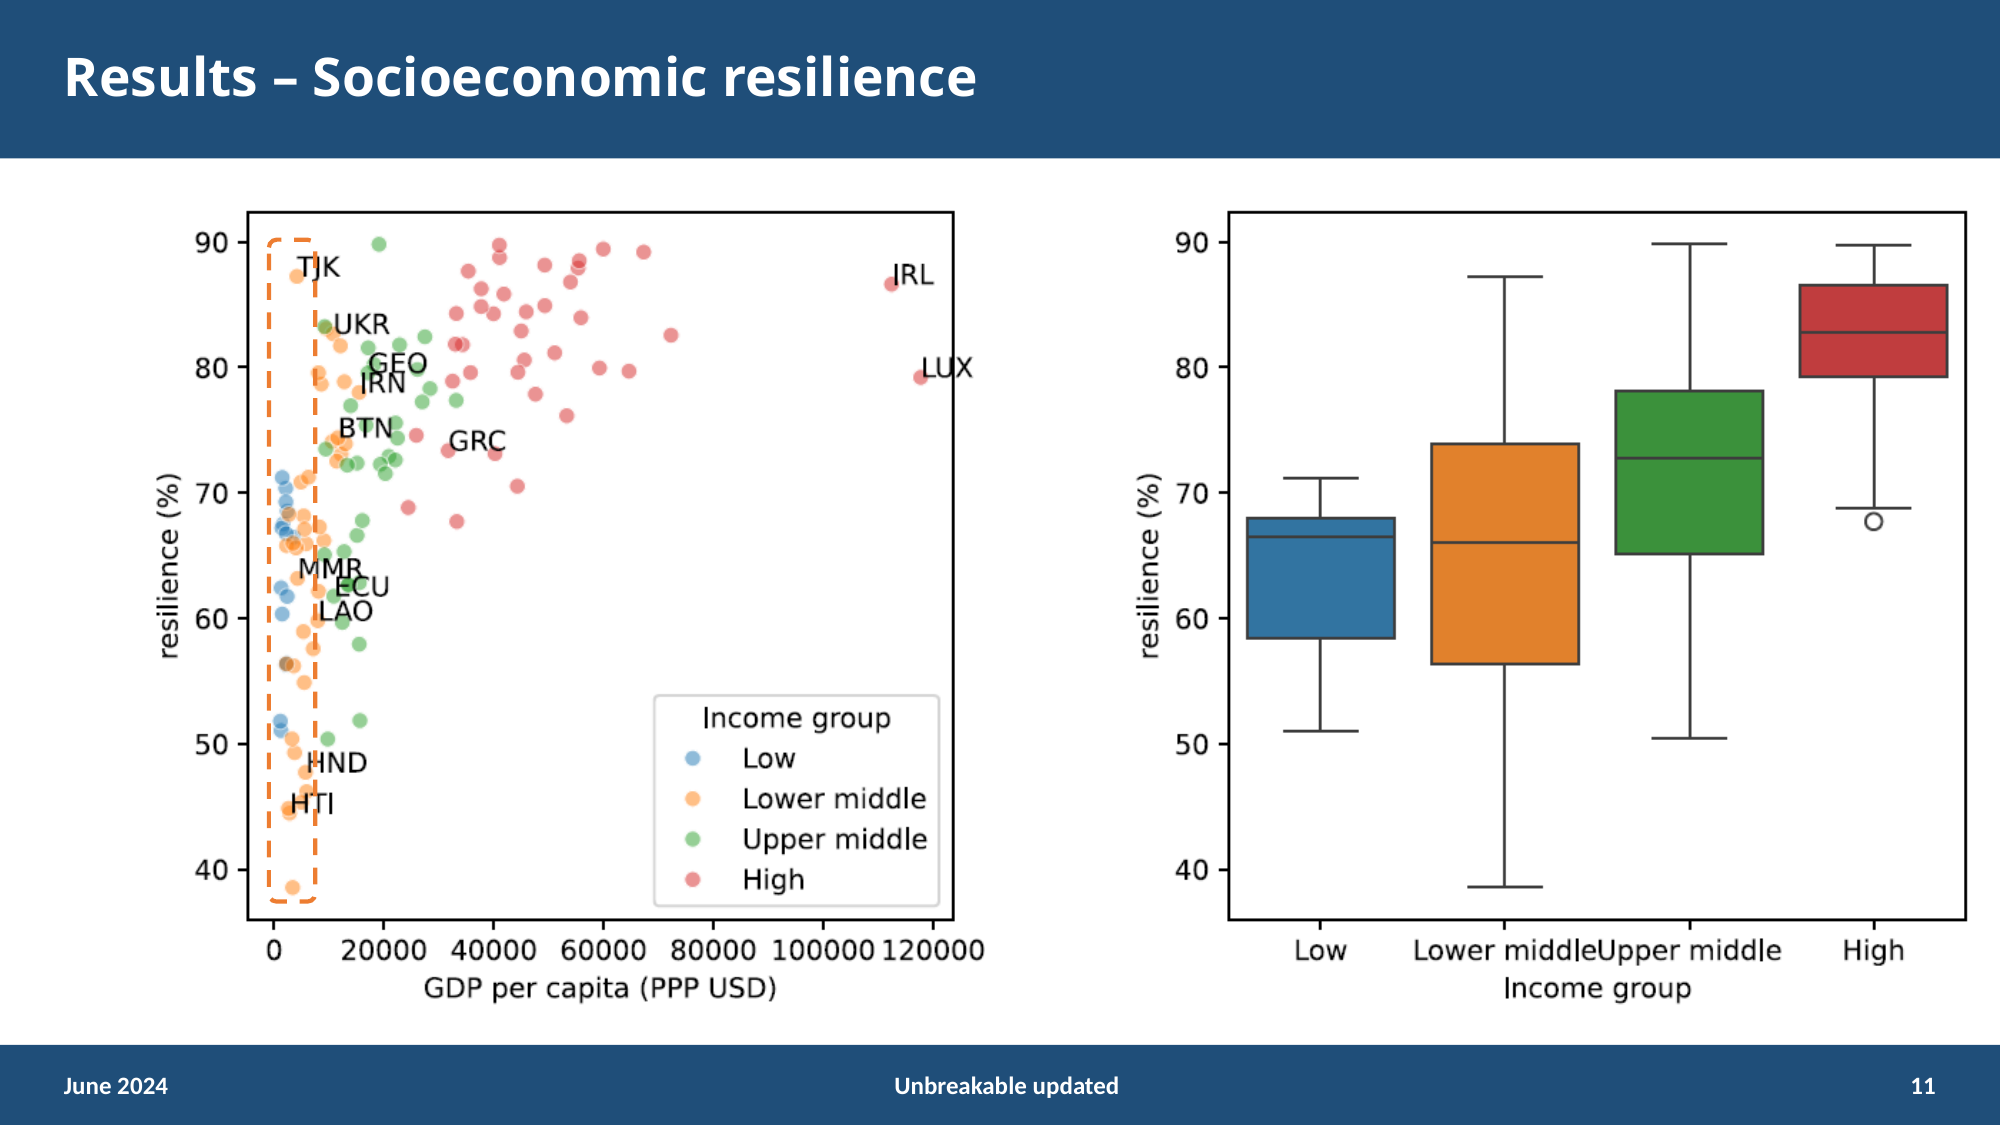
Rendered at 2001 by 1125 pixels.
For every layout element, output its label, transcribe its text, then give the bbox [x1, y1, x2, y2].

footer Unbreakable updated [543, 1054, 1471, 1115]
title Results – Socioeconomic resilience [49, 42, 1962, 116]
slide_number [49, 1054, 499, 1115]
slide_number 11 [1501, 1054, 1951, 1115]
picture [151, 204, 1974, 1013]
